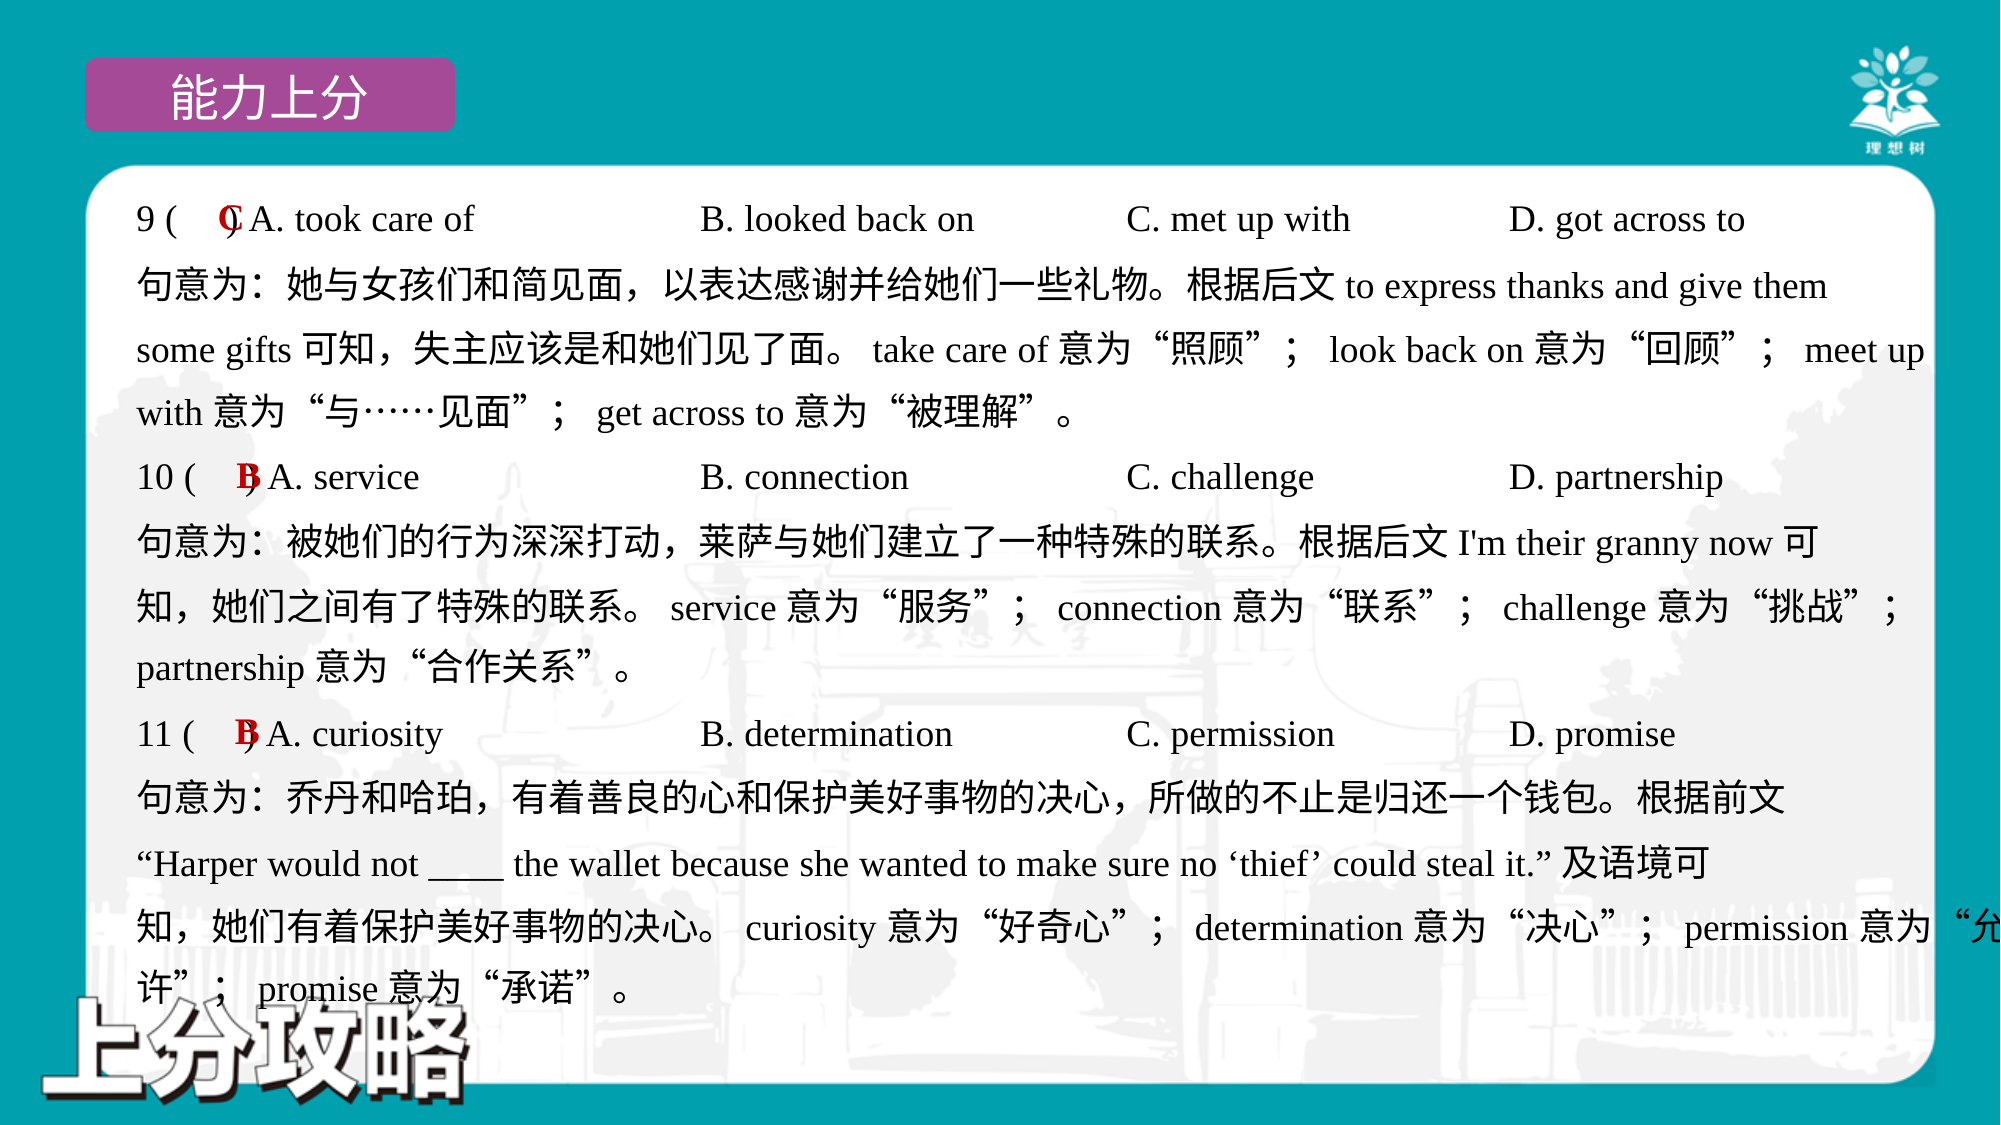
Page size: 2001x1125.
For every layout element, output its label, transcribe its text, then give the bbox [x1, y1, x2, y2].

text_box 11 ( ) A. curiosity B. determination C. permission D. promise [136, 691, 1865, 748]
picture [0, 0, 2000, 1125]
text_box 9 ( ) A. took care of B. looked back on C. met up with D. got across to [259, 176, 1865, 233]
text_box 句意为：被她们的行为深深打动，莱萨与她们建立了一种特殊的联系。根据后文I'm their granny now可 知，她们之间有了特殊的联系。service意为“服务”；connection意为“联系”；challenge意为“挑战”； partnership意为“合作关系”。 [136, 498, 1865, 683]
text_box B [221, 690, 274, 747]
text_box B [222, 433, 276, 491]
text_box 10 ( ) A. service B. connection C. challenge D. partnership [276, 435, 1865, 491]
text_box 9 ( ) A. took care of B. looked back on C. met up with D. got across to [136, 176, 204, 233]
text_box 句意为：她与女孩们和简见面，以表达感谢并给她们一些礼物。根据后文to express thanks and give them some gifts可知，失主应该是和她们见了面。take care of意为“照顾”；look back on意为“回顾”；meet up with意为“与……见面”；get across to意为“被理解”。 [136, 241, 1865, 427]
text_box 10 ( ) A. service B. connection C. challenge D. partnership [136, 435, 222, 491]
text_box 句意为：乔丹和哈珀，有着善良的心和保护美好事物的决心，所做的不止是归还一个钱包。根据前文 “Harper would not ____ the wallet because she wanted to make sure no ‘thief’ could steal it.”及语境可 知，她们有着保护美好事物的决心。curiosity意为“好奇心”；determination意为“决心”；permission意为“允 许”；promise意为“承诺”。 [136, 754, 1865, 1004]
text_box C [204, 175, 259, 233]
